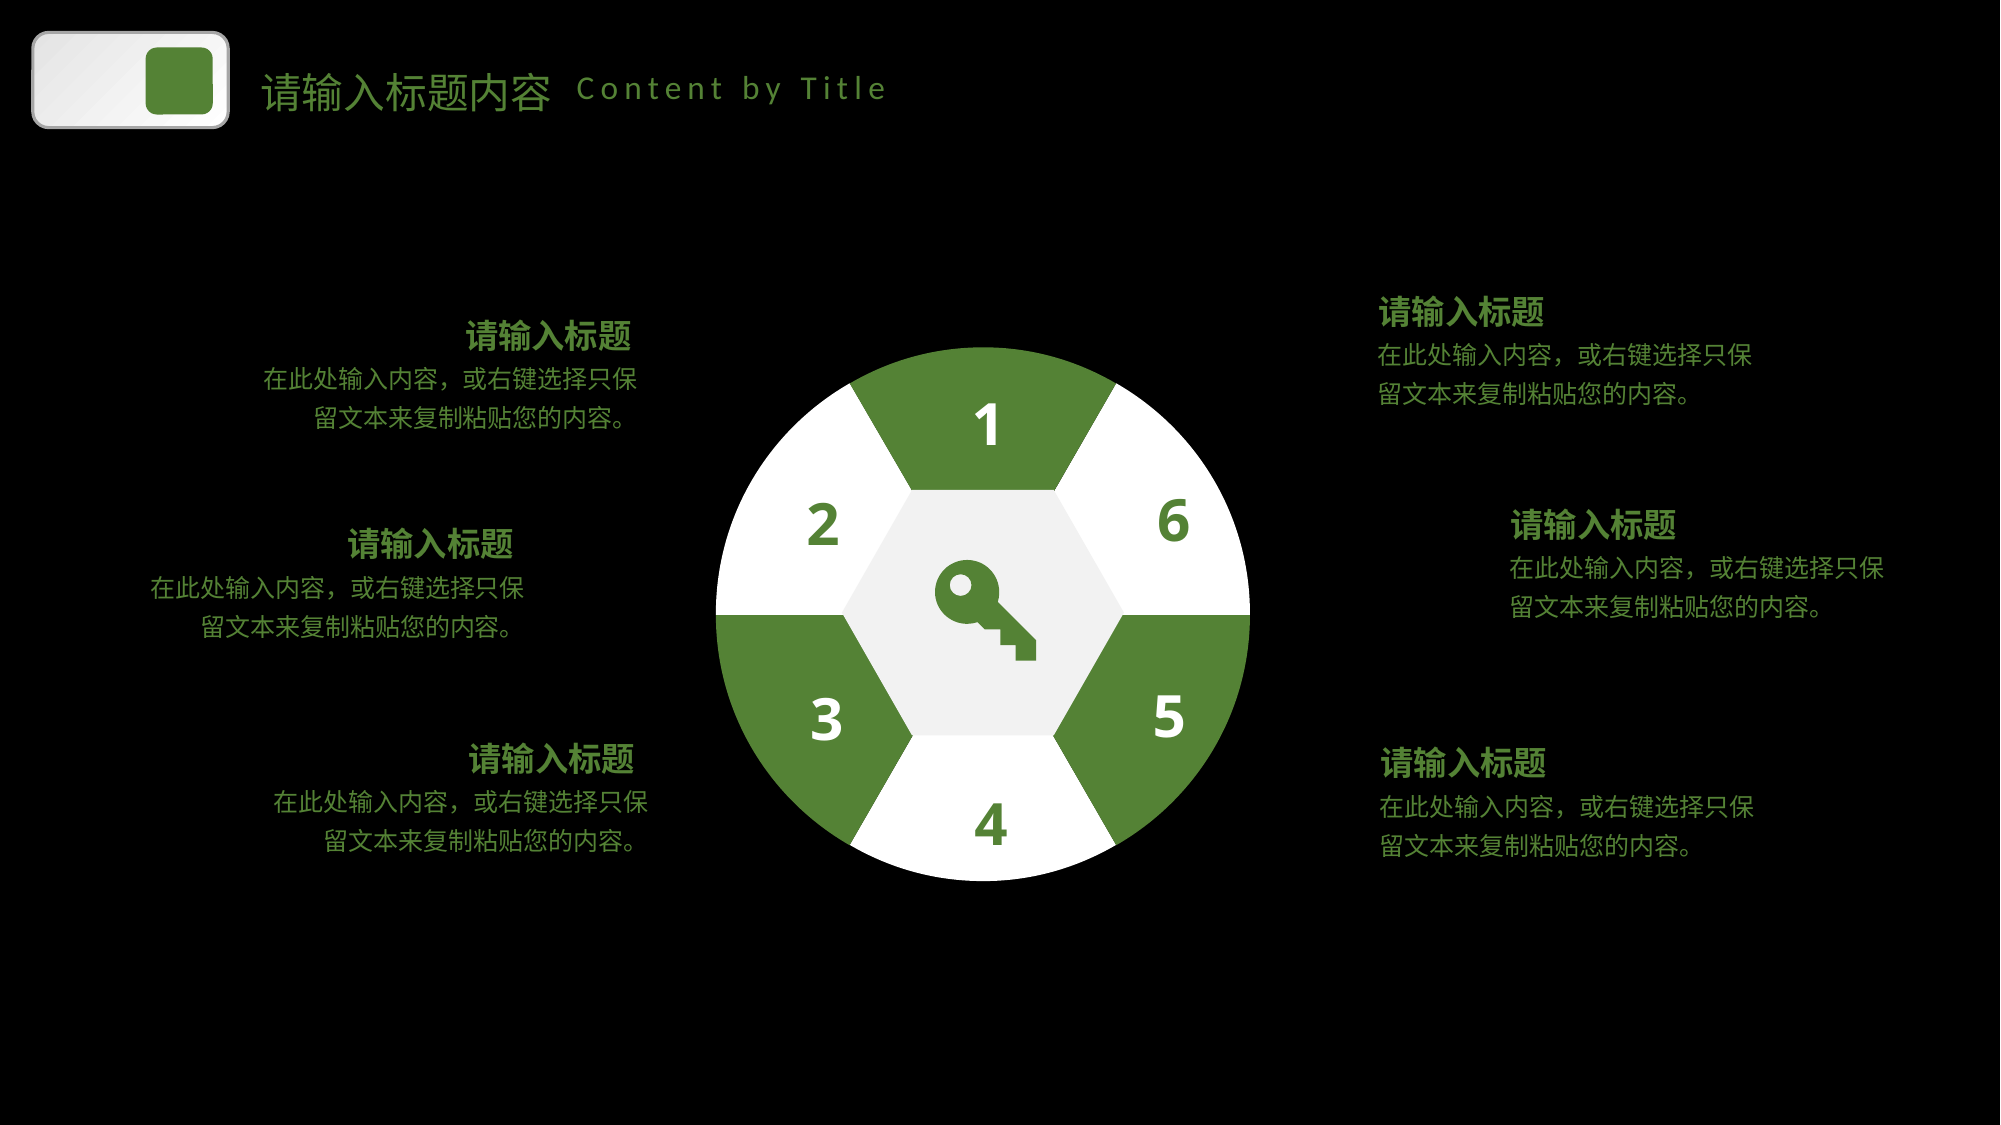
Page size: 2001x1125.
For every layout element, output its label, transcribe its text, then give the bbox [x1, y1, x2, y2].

text_box 在此处输入内容，或右键选择只保留文本来复制粘贴您的内容。 [235, 347, 653, 440]
text_box 在此处输入内容，或右键选择只保留文本来复制粘贴您的内容。 [1363, 323, 1781, 416]
text_box 在此处输入内容，或右键选择只保留文本来复制粘贴您的内容。 [122, 555, 540, 649]
text_box 在此处输入内容，或右键选择只保留文本来复制粘贴您的内容。 [1495, 536, 1913, 629]
text_box 在此处输入内容，或右键选择只保留文本来复制粘贴您的内容。 [1365, 774, 1782, 868]
text_box 请输入标题 [1365, 715, 1754, 790]
text_box 请输入标题 [261, 710, 650, 786]
text_box 在此处输入内容，或右键选择只保留文本来复制粘贴您的内容。 [246, 770, 664, 863]
text_box Content by Title [710, 58, 901, 114]
text_box 请输入标题 [1363, 263, 1752, 339]
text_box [715, 347, 1250, 882]
text_box 请输入标题 [1495, 476, 1884, 552]
text_box 请输入标题 [258, 287, 647, 363]
text_box 请输入标题内容 [245, 34, 710, 125]
text_box 请输入标题 [140, 496, 529, 571]
